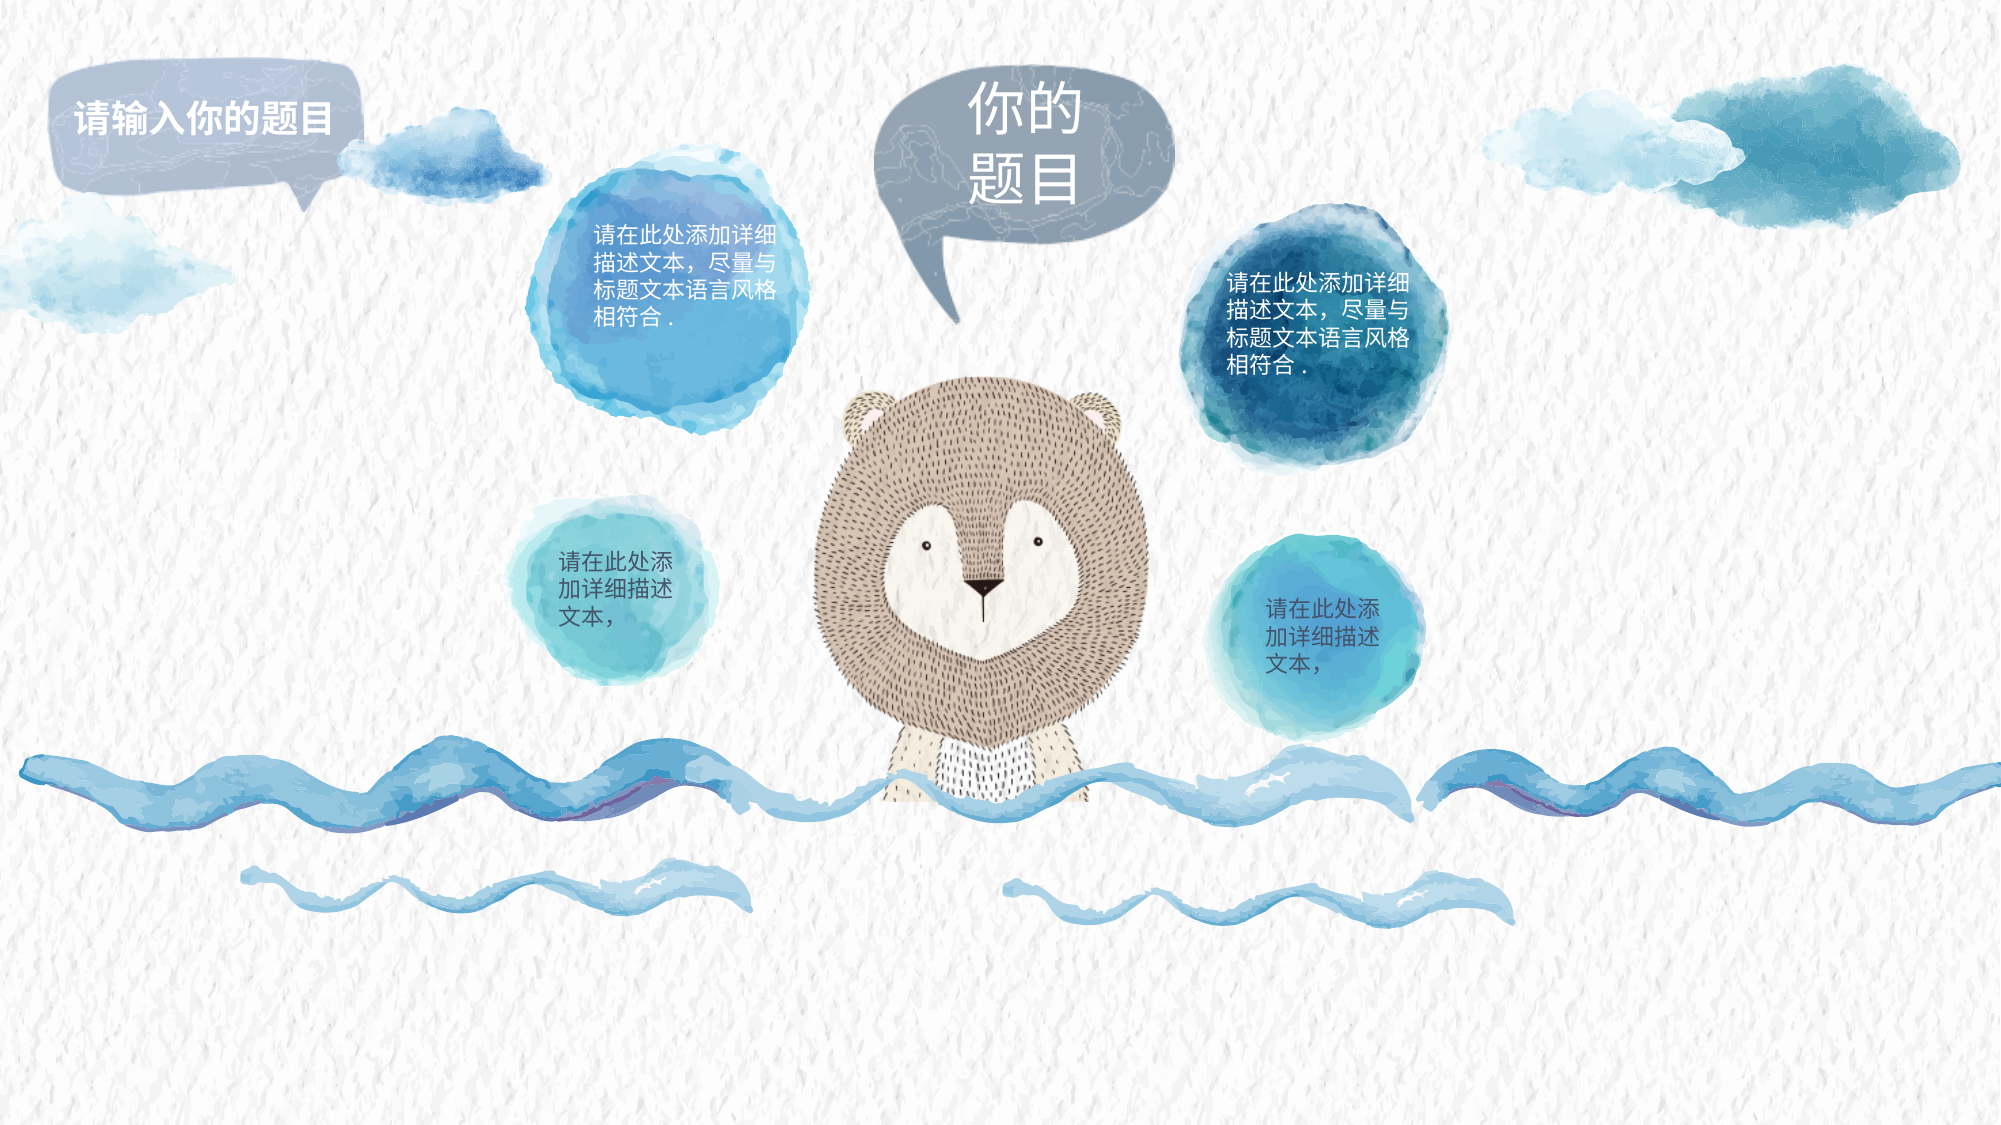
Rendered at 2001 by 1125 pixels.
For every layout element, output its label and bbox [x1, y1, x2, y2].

text_box [522, 142, 813, 438]
text_box [46, 57, 364, 212]
text_box [500, 492, 724, 687]
text_box [874, 64, 1175, 325]
text_box [1173, 201, 1454, 478]
picture [0, 0, 2000, 1125]
text_box [1200, 529, 1427, 743]
